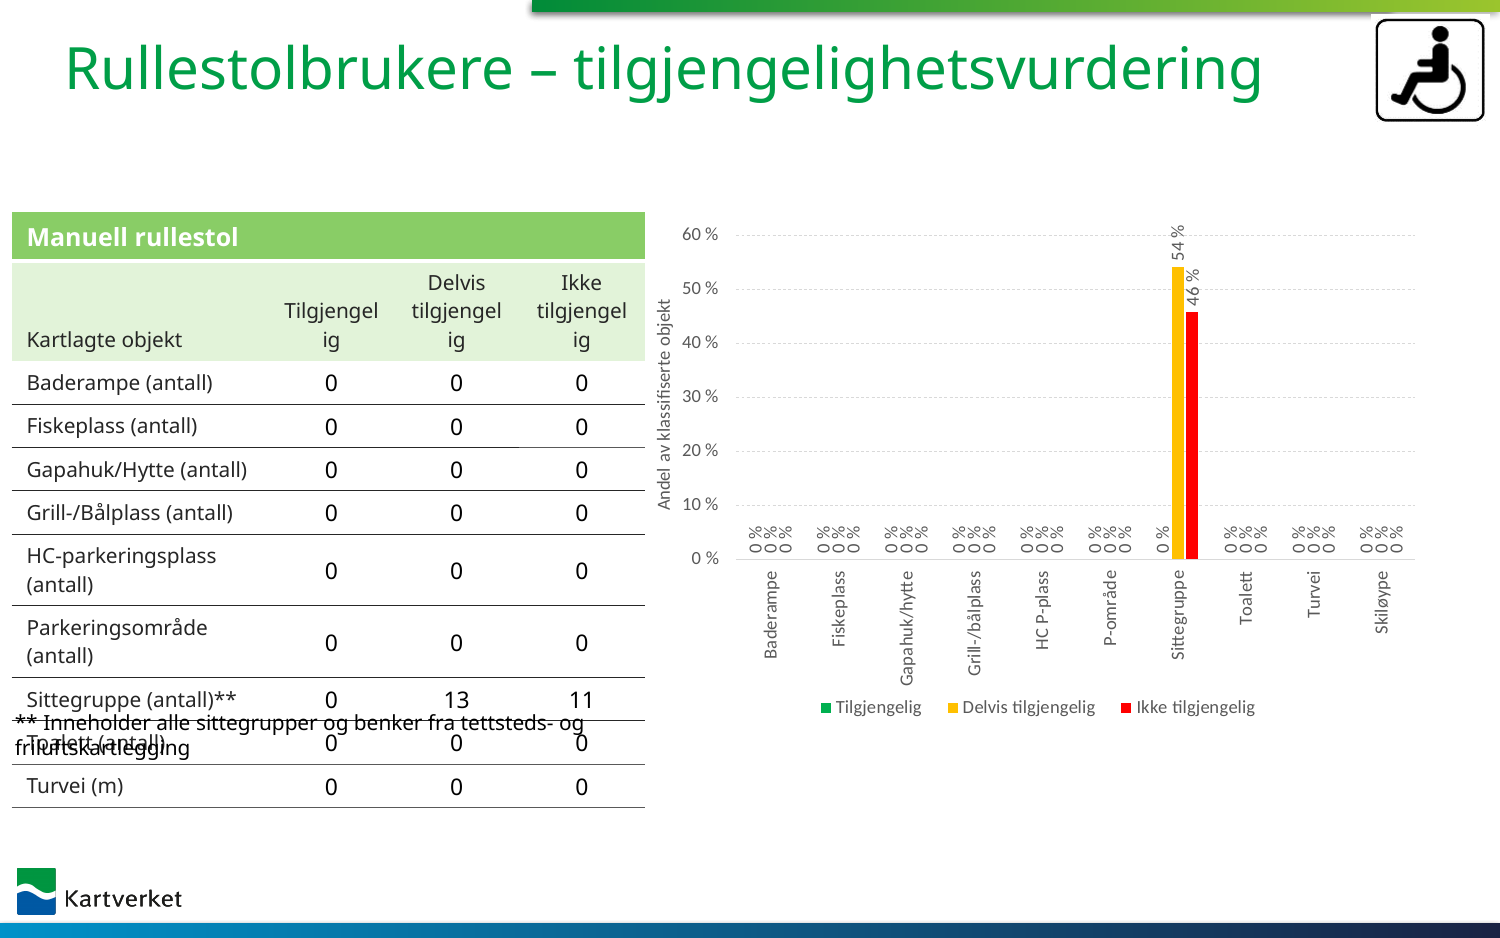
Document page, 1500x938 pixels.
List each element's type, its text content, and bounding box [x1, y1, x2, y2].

table_cell Kartlagte objekt [12, 263, 269, 361]
table_cell 0 [394, 491, 519, 534]
table_cell 0 [269, 678, 394, 702]
table_cell Sittegruppe (antall)** [12, 678, 269, 702]
table_cell 0 [394, 535, 519, 605]
text_box Rullestolbrukere – tilgjengelighetsvurdering [49, 12, 1372, 109]
table_cell 0 [519, 448, 638, 490]
table_cell HC-parkeringsplass (antall) [12, 535, 269, 605]
table_cell Gapahuk/Hytte (antall) [12, 448, 269, 490]
table_cell 0 [269, 768, 394, 807]
table_cell Tilgjengelig [269, 263, 394, 361]
table_cell 0 [394, 405, 519, 447]
table_cell 0 [269, 448, 394, 490]
table_cell 0 [519, 491, 638, 534]
table_cell 0 [519, 768, 645, 807]
table_cell 0 [519, 606, 638, 677]
text_box ** Inneholder alle sittegrupper og benker fra tettsteds- og friluftskartlegging [0, 702, 745, 768]
table_cell 0 [394, 606, 519, 677]
table_cell Grill-/Bålplass (antall) [12, 491, 269, 534]
table_cell 13 [394, 678, 519, 702]
table_header Manuell rullestol [12, 212, 645, 259]
table_cell 11 [519, 678, 638, 702]
table_cell 0 [269, 535, 394, 605]
table_cell 0 [269, 491, 394, 534]
table_cell 0 [394, 448, 519, 490]
table_cell 0 [394, 361, 519, 404]
table_cell Fiskeplass (antall) [12, 405, 269, 447]
table_cell 0 [519, 361, 638, 404]
table_cell 0 [519, 535, 638, 605]
table_cell Baderampe (antall) [12, 361, 269, 404]
table_cell 0 [519, 405, 638, 447]
table_cell Ikke tilgjengelig [519, 263, 638, 361]
table_cell 0 [269, 405, 394, 447]
table_cell Delvis tilgjengelig [394, 263, 519, 361]
picture [1371, 13, 1491, 127]
picture [643, 218, 1426, 728]
table_cell 0 [394, 768, 519, 807]
table_cell Parkeringsområde (antall) [12, 606, 269, 677]
table_cell Turvei (m) [12, 768, 269, 807]
table_cell 0 [269, 606, 394, 677]
table_cell 0 [269, 361, 394, 404]
